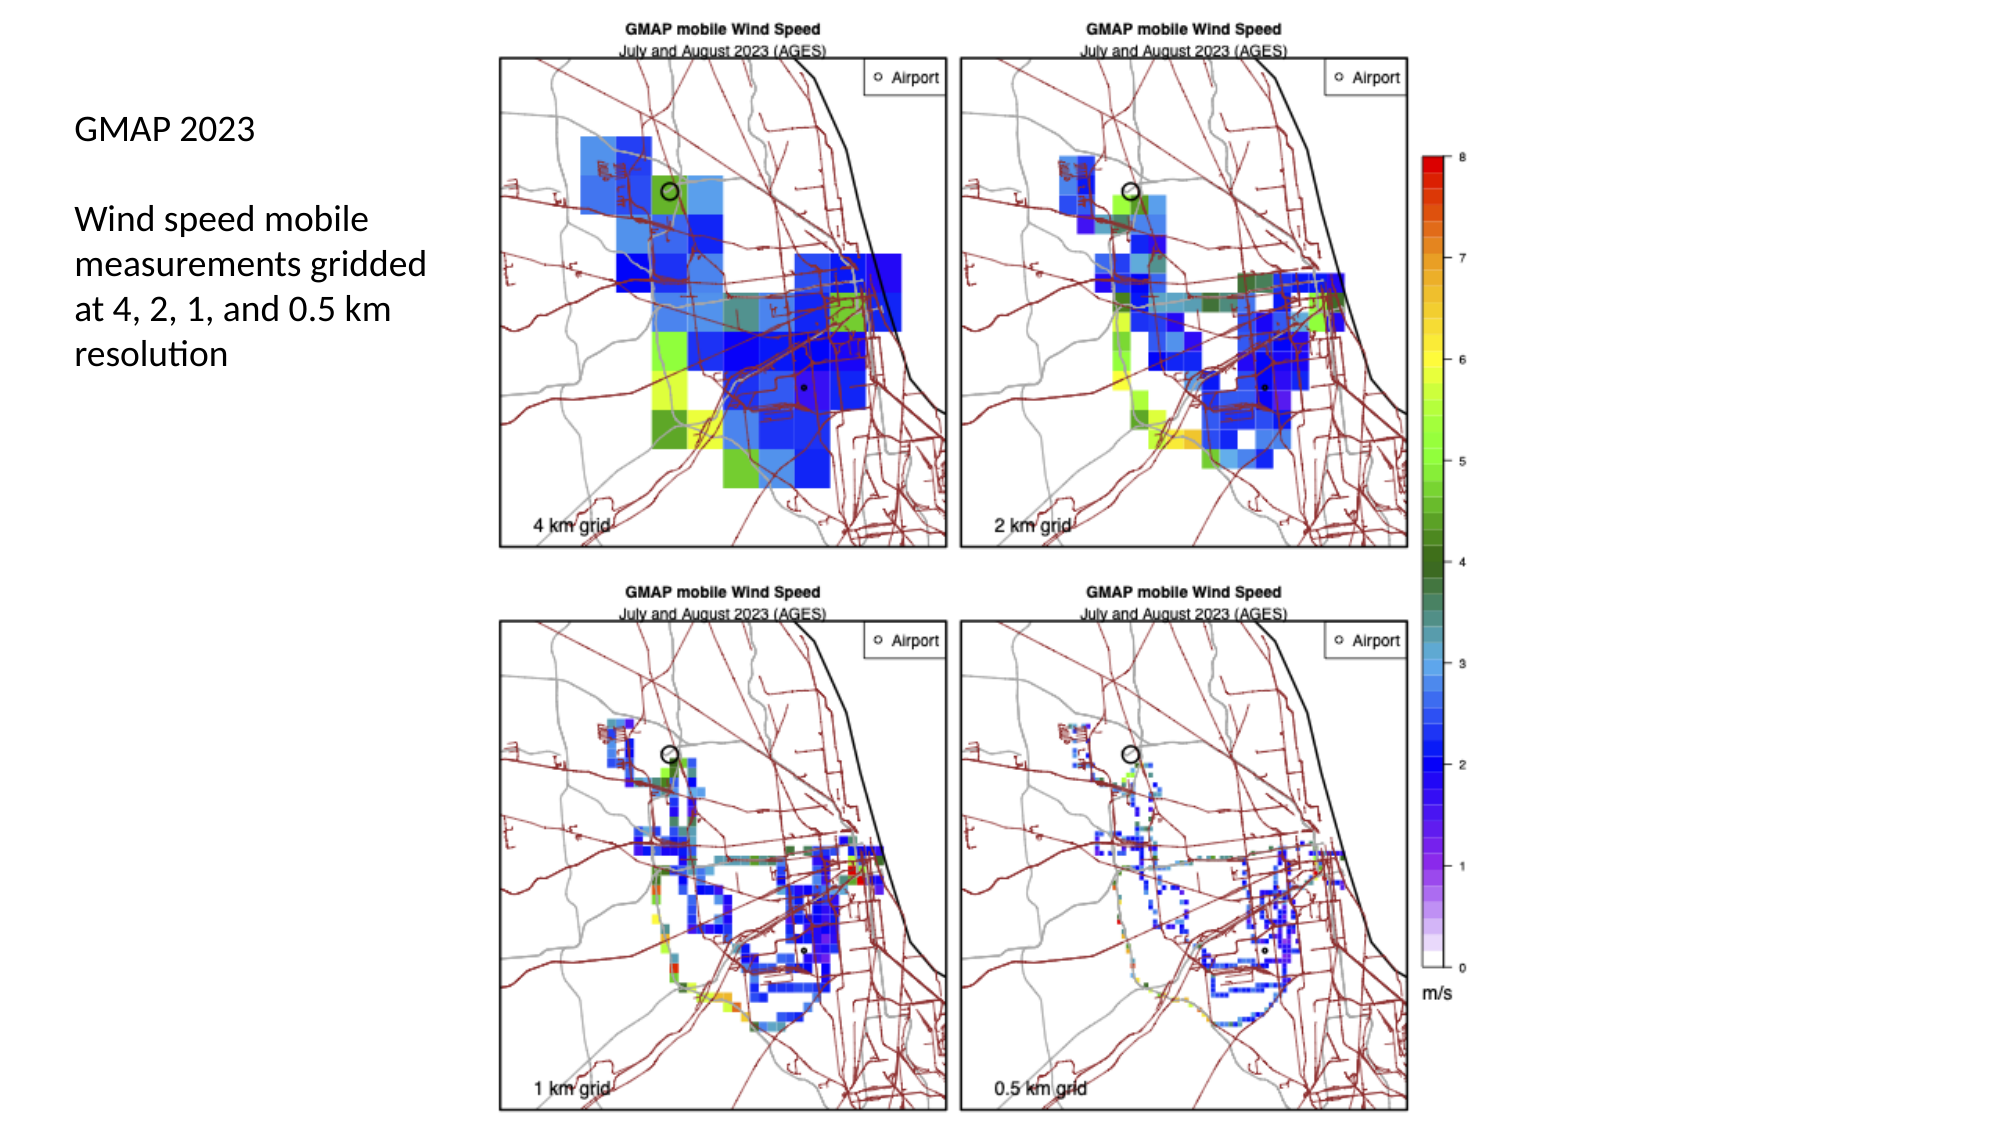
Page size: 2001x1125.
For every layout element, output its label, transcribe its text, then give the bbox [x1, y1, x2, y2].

text_box GMAP 2023 Wind speed mobile measurements gridded at 4, 2, 1, and 0.5 km resolution [59, 96, 460, 382]
picture [493, 0, 1507, 1125]
